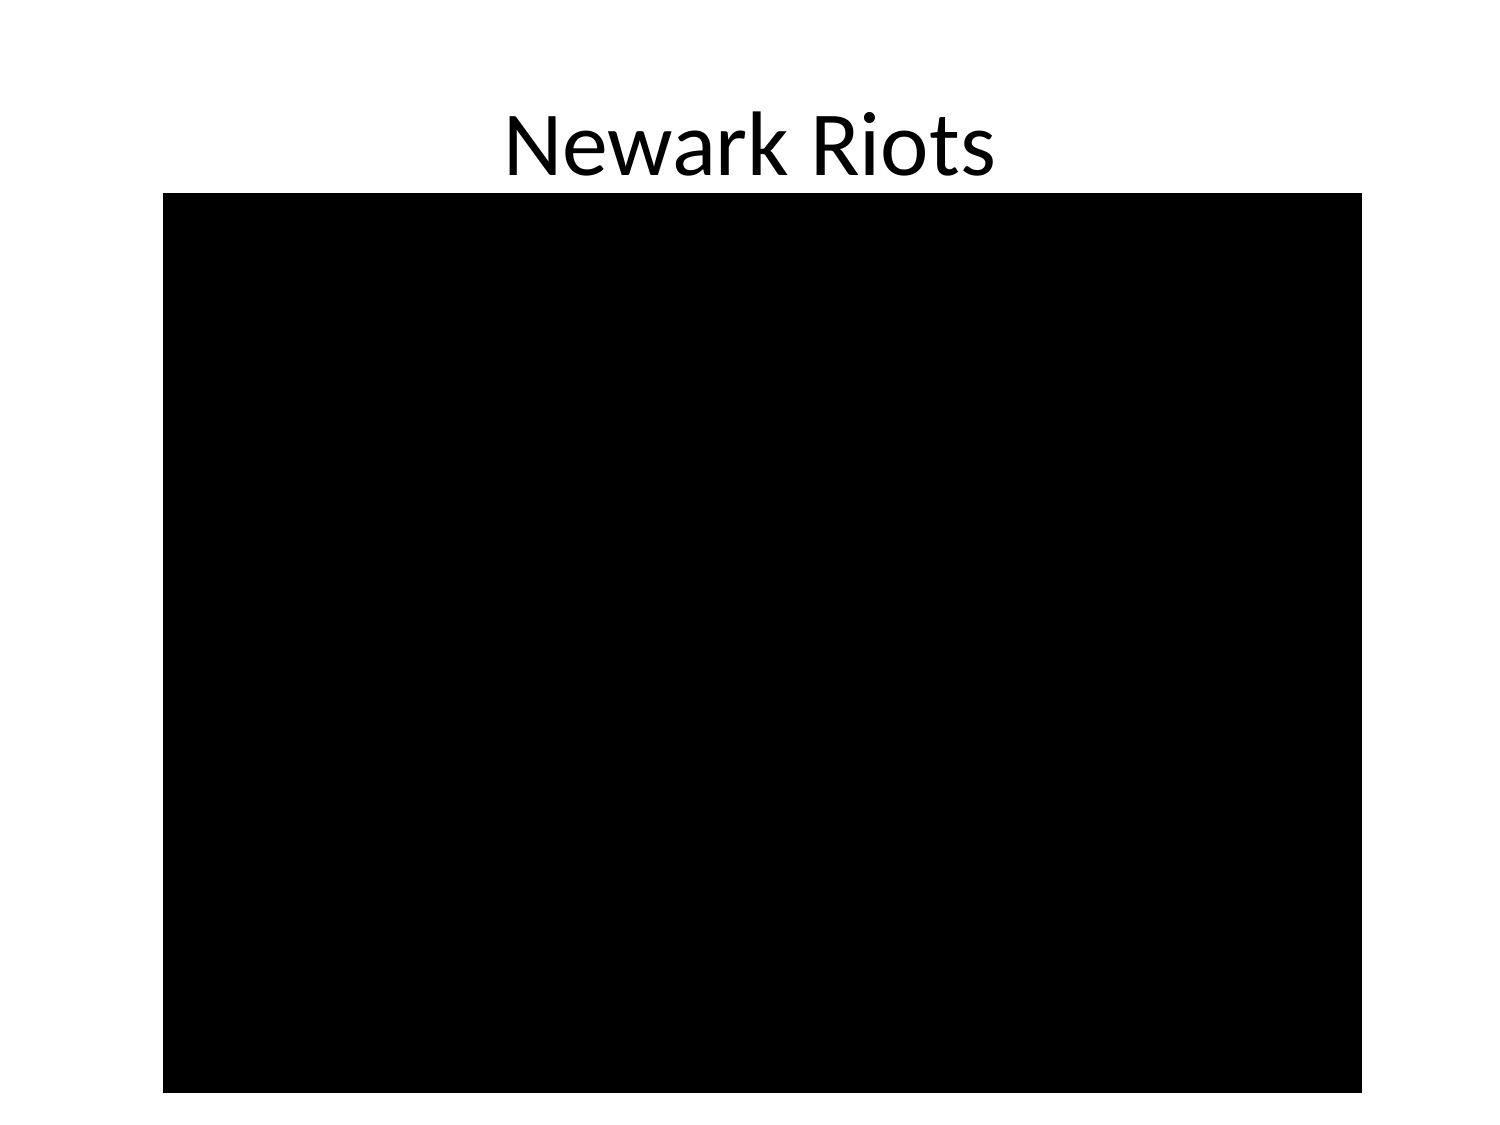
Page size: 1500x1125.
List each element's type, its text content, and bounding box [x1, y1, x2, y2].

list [162, 192, 1363, 1094]
title Newark Riots [75, 45, 1425, 233]
